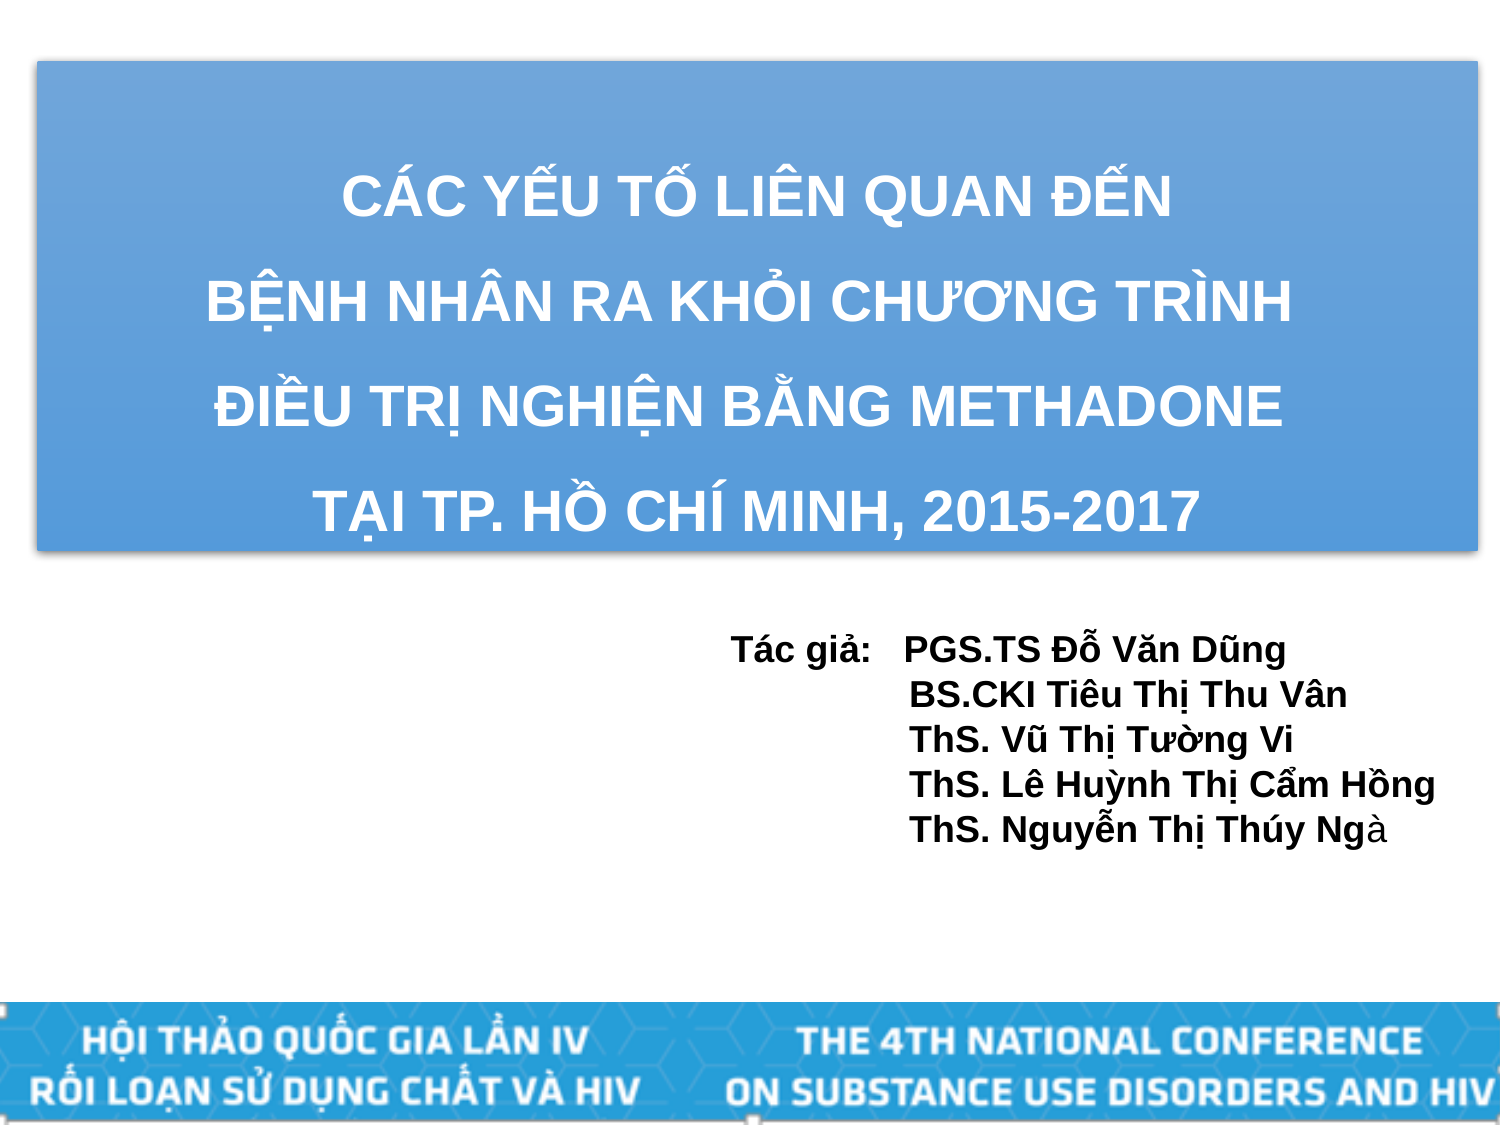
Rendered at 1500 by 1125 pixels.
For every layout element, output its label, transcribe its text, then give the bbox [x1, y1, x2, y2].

text_box Tác giả: PGS.TS Đỗ Văn Dũng BS.CKI Tiêu Thị Thu Vân ThS. Vũ Thị Tường Vi ThS. Lê Huỳnh Thị Cẩm Hồng ThS. Nguyễn Thị Thúy Ngà [715, 617, 1500, 903]
title CÁC YẾU TỐ LIÊN QUAN ĐẾN BỆNH NHÂN RA KHỎI CHƯƠNG TRÌNH ĐIỀU TRỊ NGHIỆN BẰNG METHADONE TẠI TP. HỒ CHÍ MINH, 2015-2017 [37, 61, 1478, 551]
picture [0, 1002, 1500, 1125]
